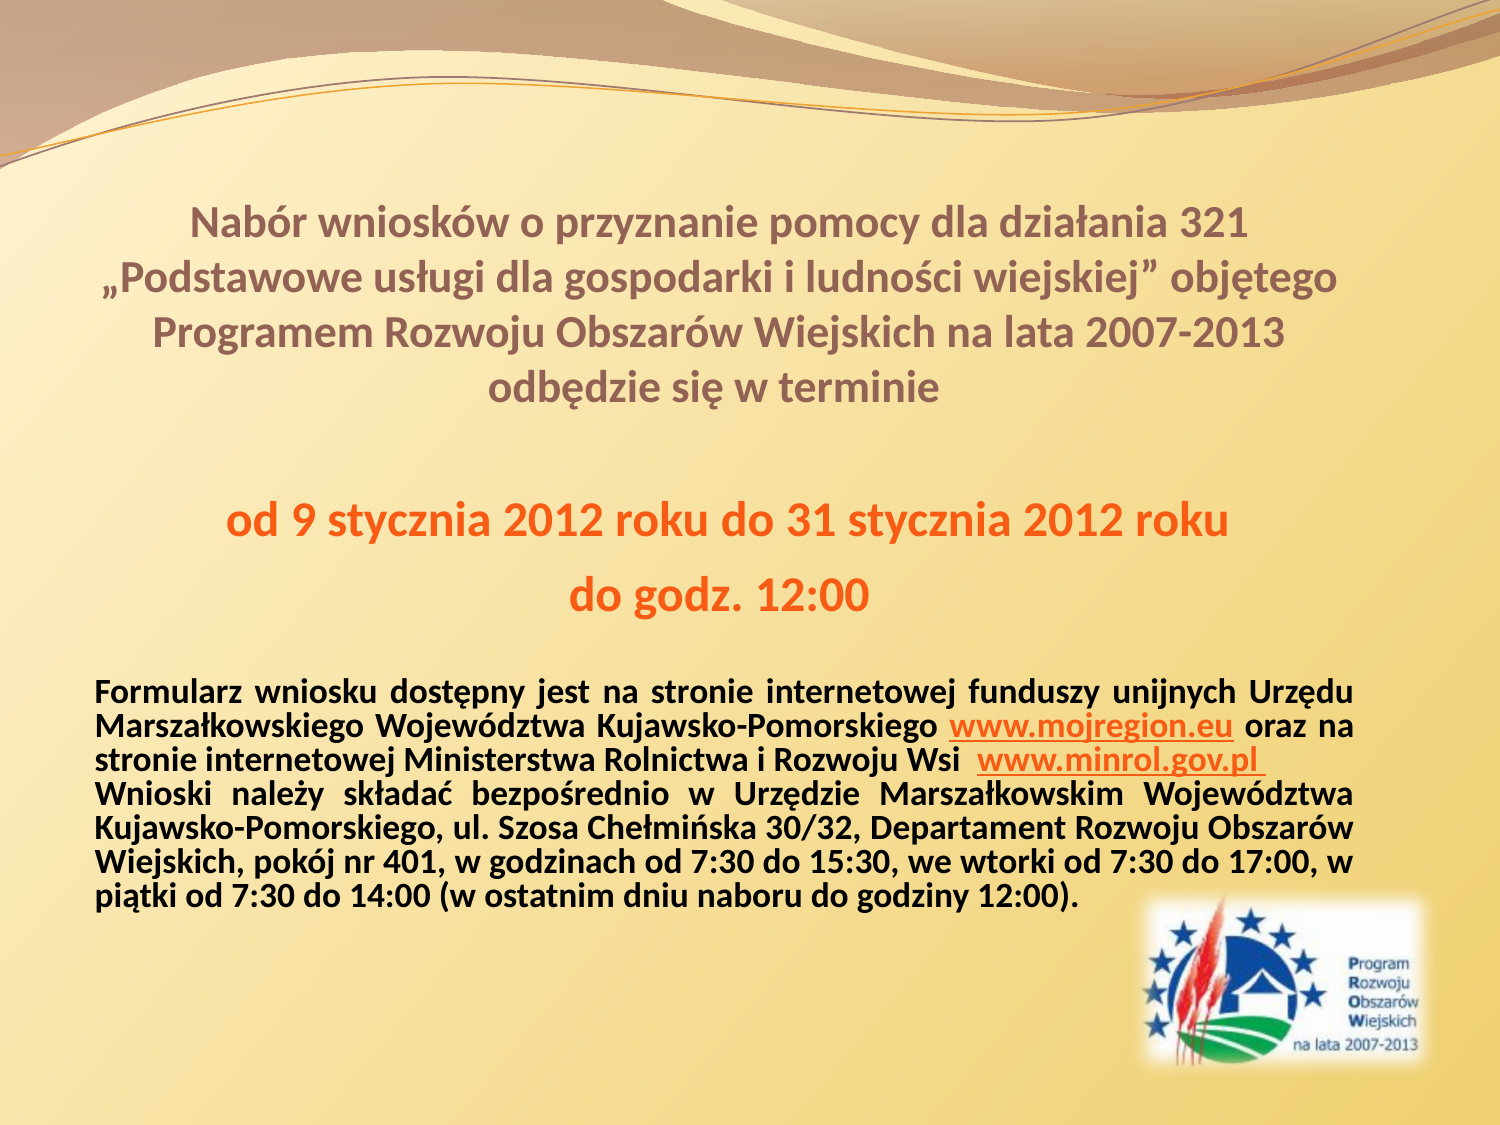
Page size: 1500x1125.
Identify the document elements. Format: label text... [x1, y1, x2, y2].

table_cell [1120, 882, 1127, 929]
list Formularz wniosku dostępny jest na stronie internetowej funduszy unijnych Urzędu Marszałkowskiego Województwa Kujawsko-Pomorskiego www.mojregion.eu oraz na stronie internetowej Ministerstwa Rolnictwa i Rozwoju Wsi www.minrol.gov.pl Wnioski należy składać bezpośrednio w Urzędzie Marszałkowskim Województwa Kujawsko-Pomorskiego, ul. Szosa Chełmińska 30/32, Departament Rozwoju Obszarów Wiejskich, pokój nr 401, w godzinach od 7:30 do 15:30, we wtorki od 7:30 do 17:00, w piątki od 7:30 do 14:00 (w ostatnim dniu naboru do godziny 12:00). [86, 668, 1363, 929]
title Nabór wniosków o przyznanie pomocy dla działania 321 „Podstawowe usługi dla gospodarki i ludności wiejskiej” objętego Programem Rozwoju Obszarów Wiejskich na lata 2007-2013 odbędzie się w terminie od 9 stycznia 2012 roku do 31 stycznia 2012 roku do godz. 12:00 [76, 479, 1363, 622]
picture [1127, 881, 1441, 1081]
